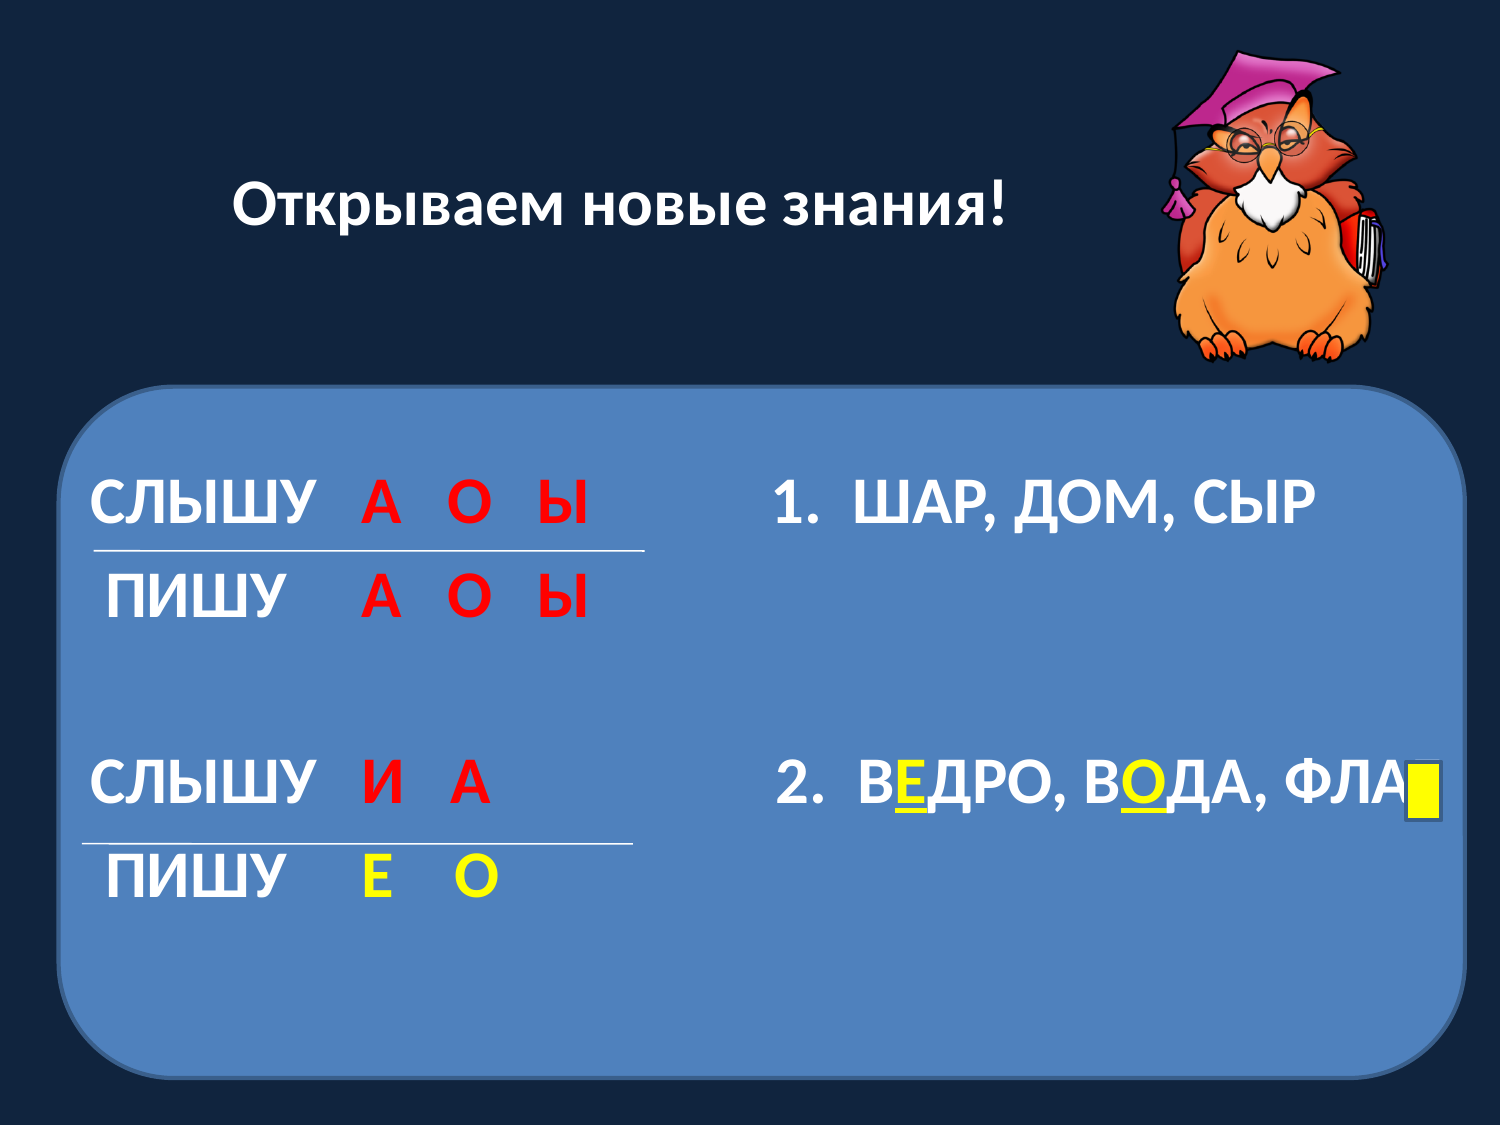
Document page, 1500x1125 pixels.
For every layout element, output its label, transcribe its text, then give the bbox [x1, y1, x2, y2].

list СЛЫШУ А О Ы 1. ШАР, ДОМ, СЫР ПИШУ А О Ы СЛЫШУ И А 2. ВЕДРО, ВОДА, ФЛАГ ПИШУ Е О [75, 262, 1465, 1005]
picture [1148, 46, 1403, 365]
text_box [56, 438, 1460, 1081]
text_box [1404, 760, 1443, 822]
title Открываем новые знания! [117, 105, 1125, 262]
